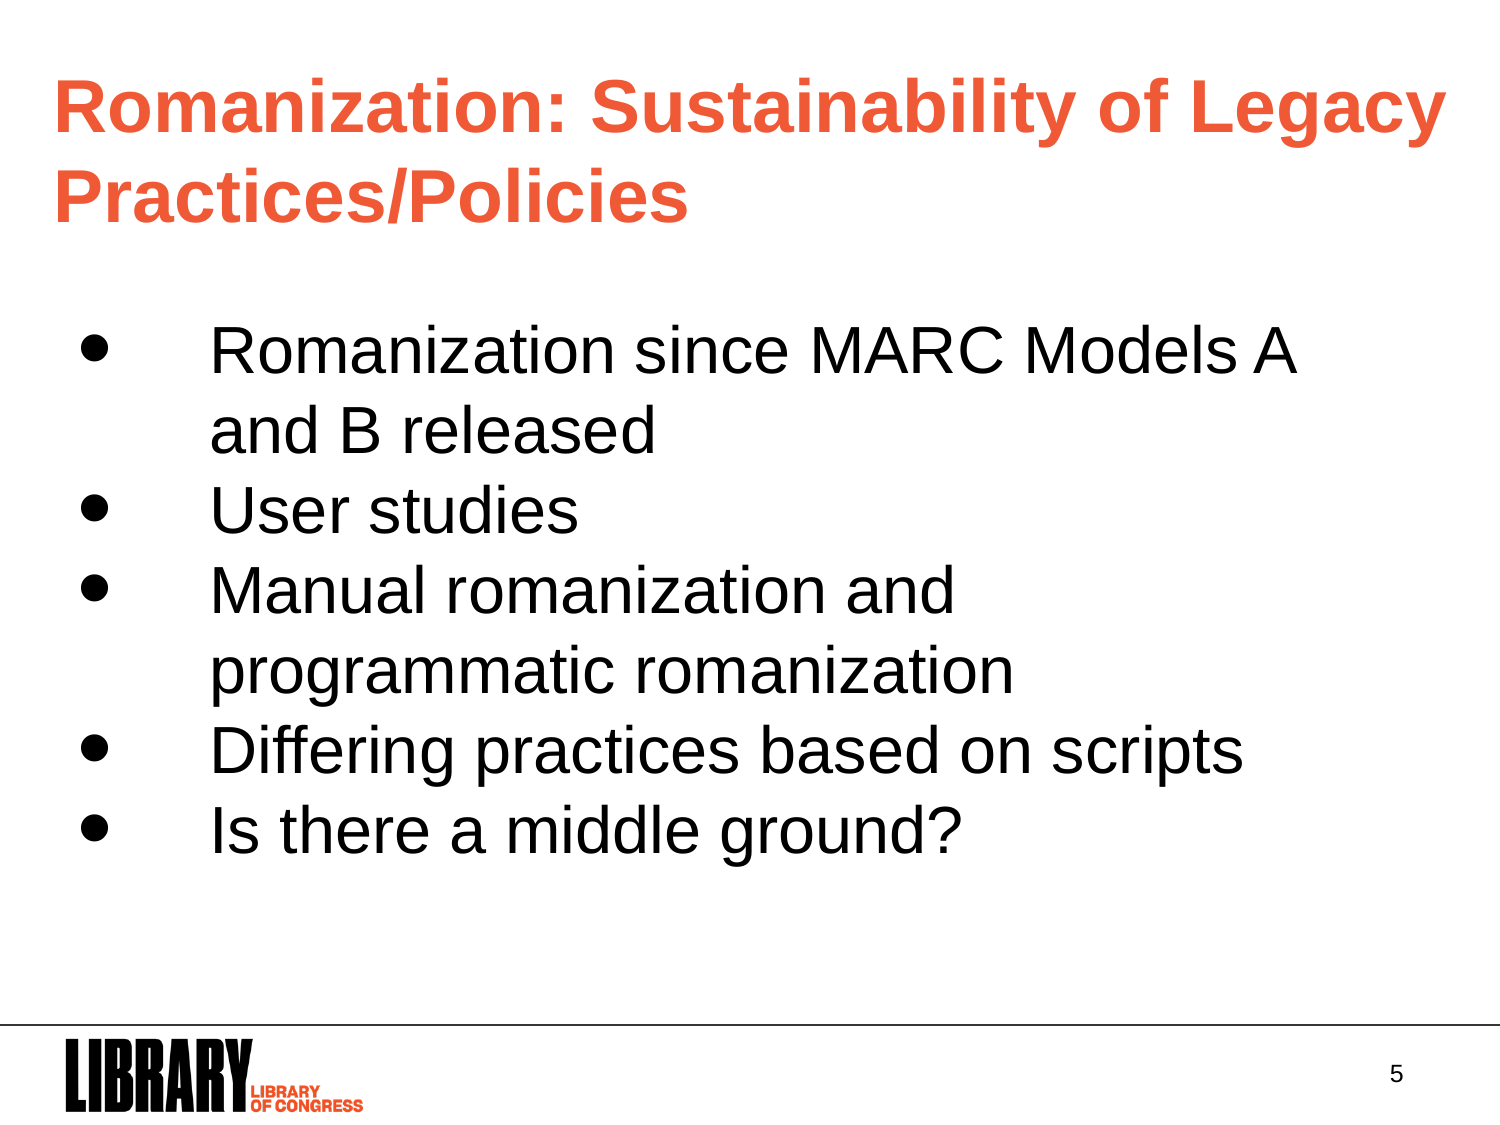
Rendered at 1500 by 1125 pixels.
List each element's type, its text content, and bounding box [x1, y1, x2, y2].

text_box Romanization since MARC Models A and B released User studies Manual romanization and programmatic romanization Differing practices based on scripts Is there a middle ground? [62, 299, 1388, 875]
picture [62, 1035, 366, 1115]
text_box Romanization: Sustainability of Legacy Practices/Policies [38, 49, 1500, 245]
